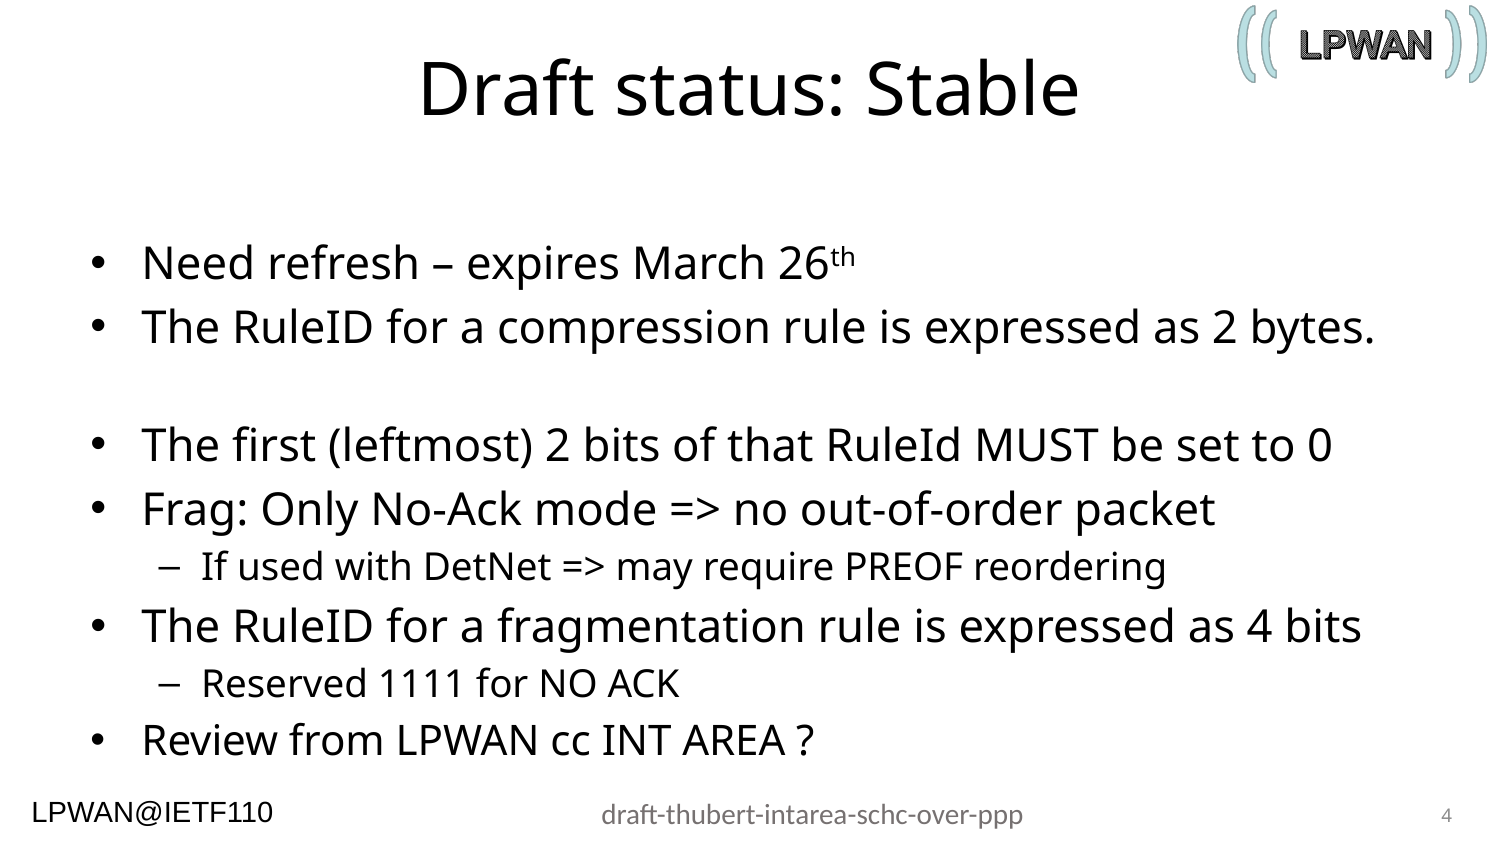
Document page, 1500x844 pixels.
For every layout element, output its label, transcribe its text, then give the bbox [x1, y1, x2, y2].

text_box 4 [1125, 793, 1464, 839]
text_box draft-thubert-intarea-schc-over-ppp [586, 787, 1039, 838]
picture [1237, 5, 1487, 83]
list Need refresh – expires March 26th The RuleID for a compression rule is expressed as 2 bytes. The first (leftmost) 2 bits of that RuleId MUST be set to 0 Frag: Only No-Ack mode => no out-of-order packet If used with DetNet => may require PREOF reordering The RuleID for a fragmentation rule is expressed as 4 bits Reserved 1111 for NO ACK Review from LPWAN cc INT AREA ? [75, 226, 1397, 775]
title Draft status: Stable [75, 33, 1425, 139]
